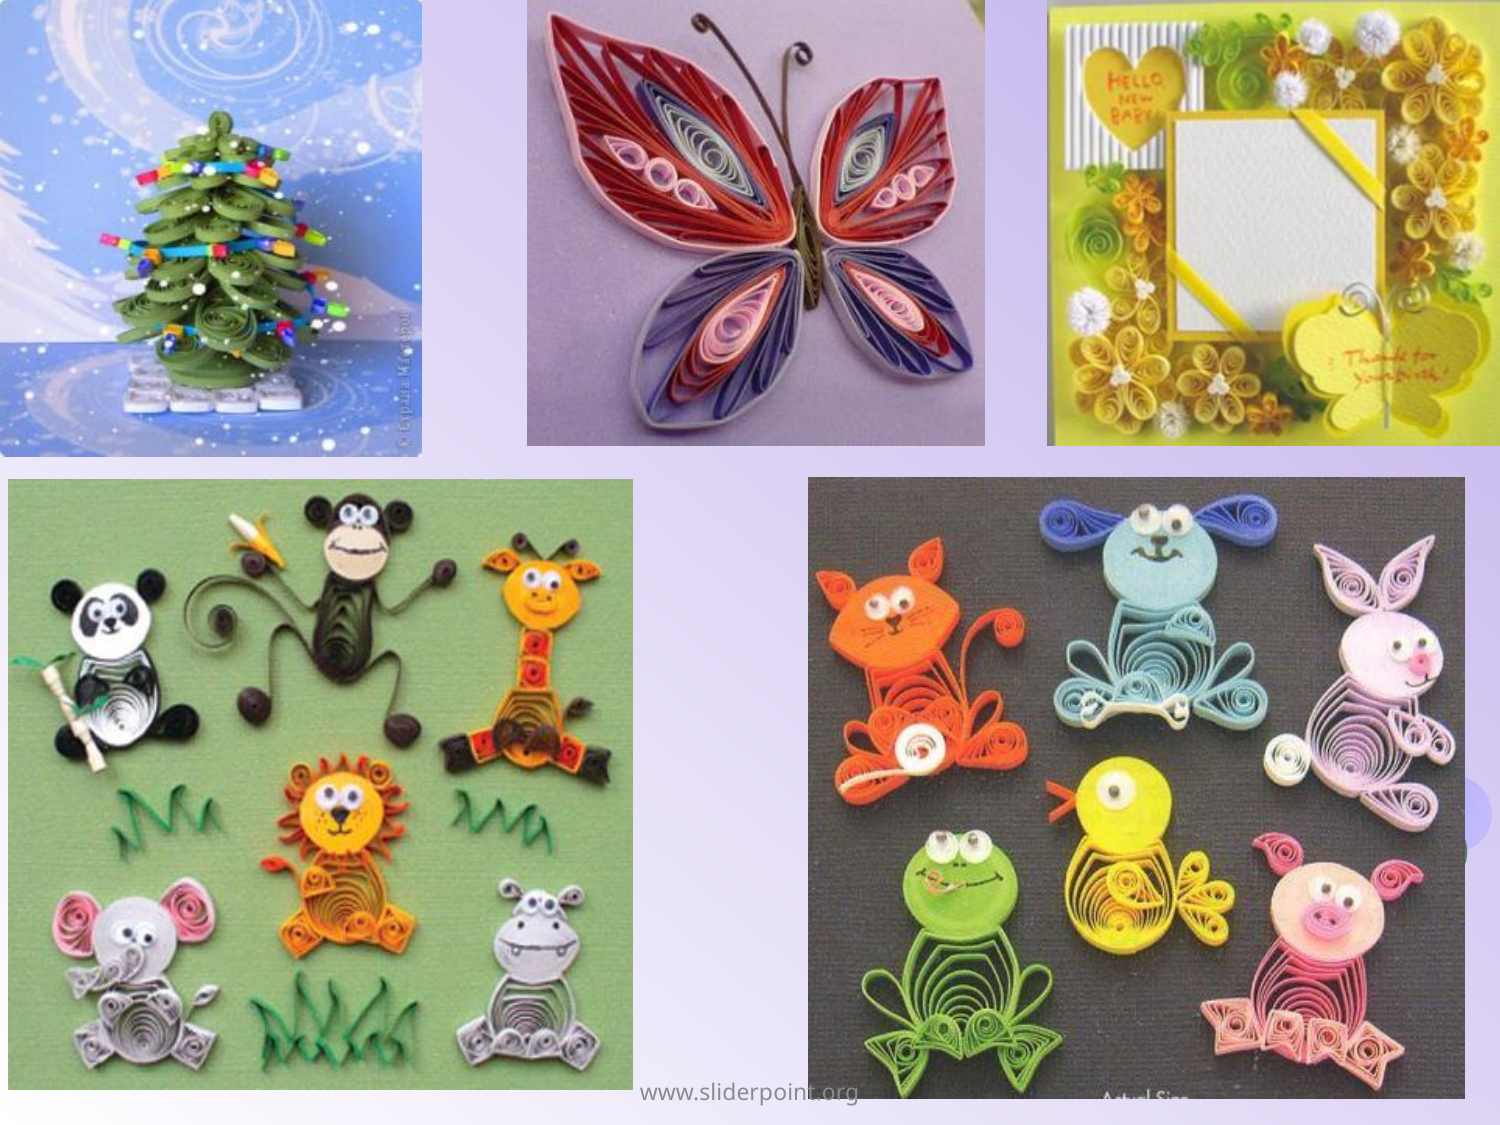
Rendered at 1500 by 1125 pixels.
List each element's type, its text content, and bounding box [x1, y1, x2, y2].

footer www.sliderpoint.org [674, 1069, 819, 1113]
picture [808, 477, 1466, 1099]
picture [1046, 0, 1500, 446]
picture [7, 478, 634, 1091]
picture [527, 0, 985, 446]
picture [0, 0, 423, 458]
